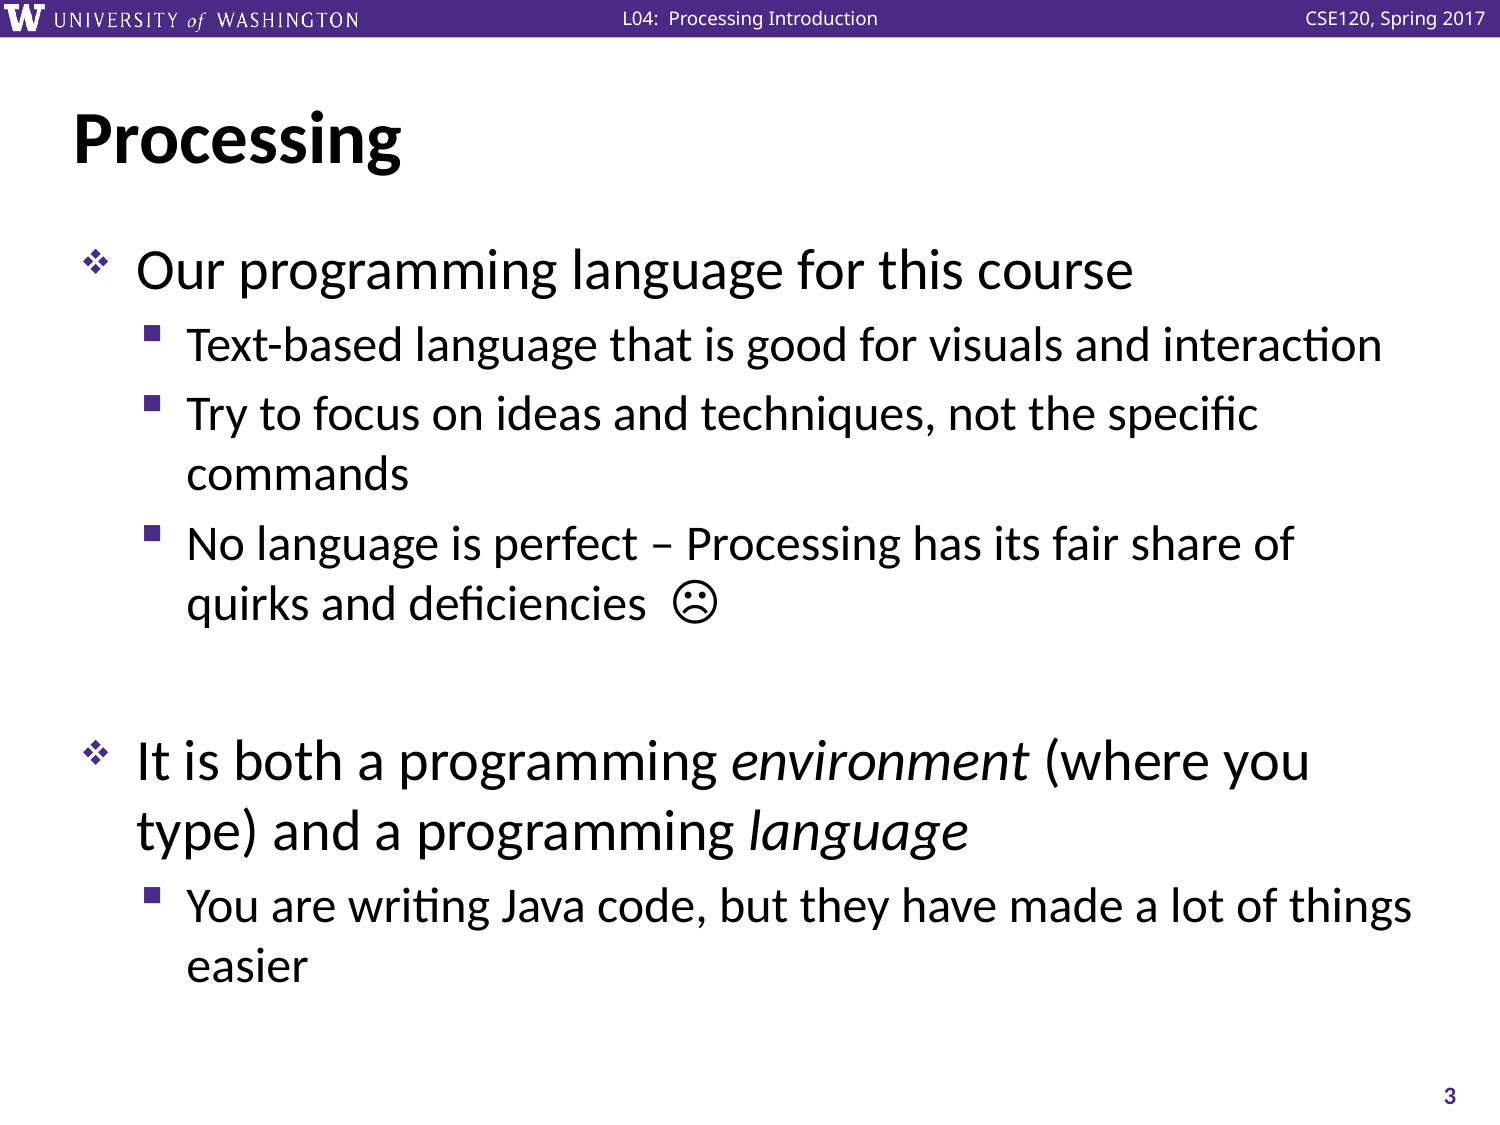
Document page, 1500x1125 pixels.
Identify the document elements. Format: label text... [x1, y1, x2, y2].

title Processing [58, 71, 1438, 197]
list Our programming language for this course Text-based language that is good for visuals and interaction Try to focus on ideas and techniques, not the specific commands No language is perfect – Processing has its fair share of quirks and deficiencies ☹ It is both a programming environment (where you type) and a programming language You are writing Java code, but they have made a lot of things easier [64, 223, 1438, 1040]
slide_number 3 [1400, 1065, 1500, 1125]
picture [4, 4, 358, 32]
